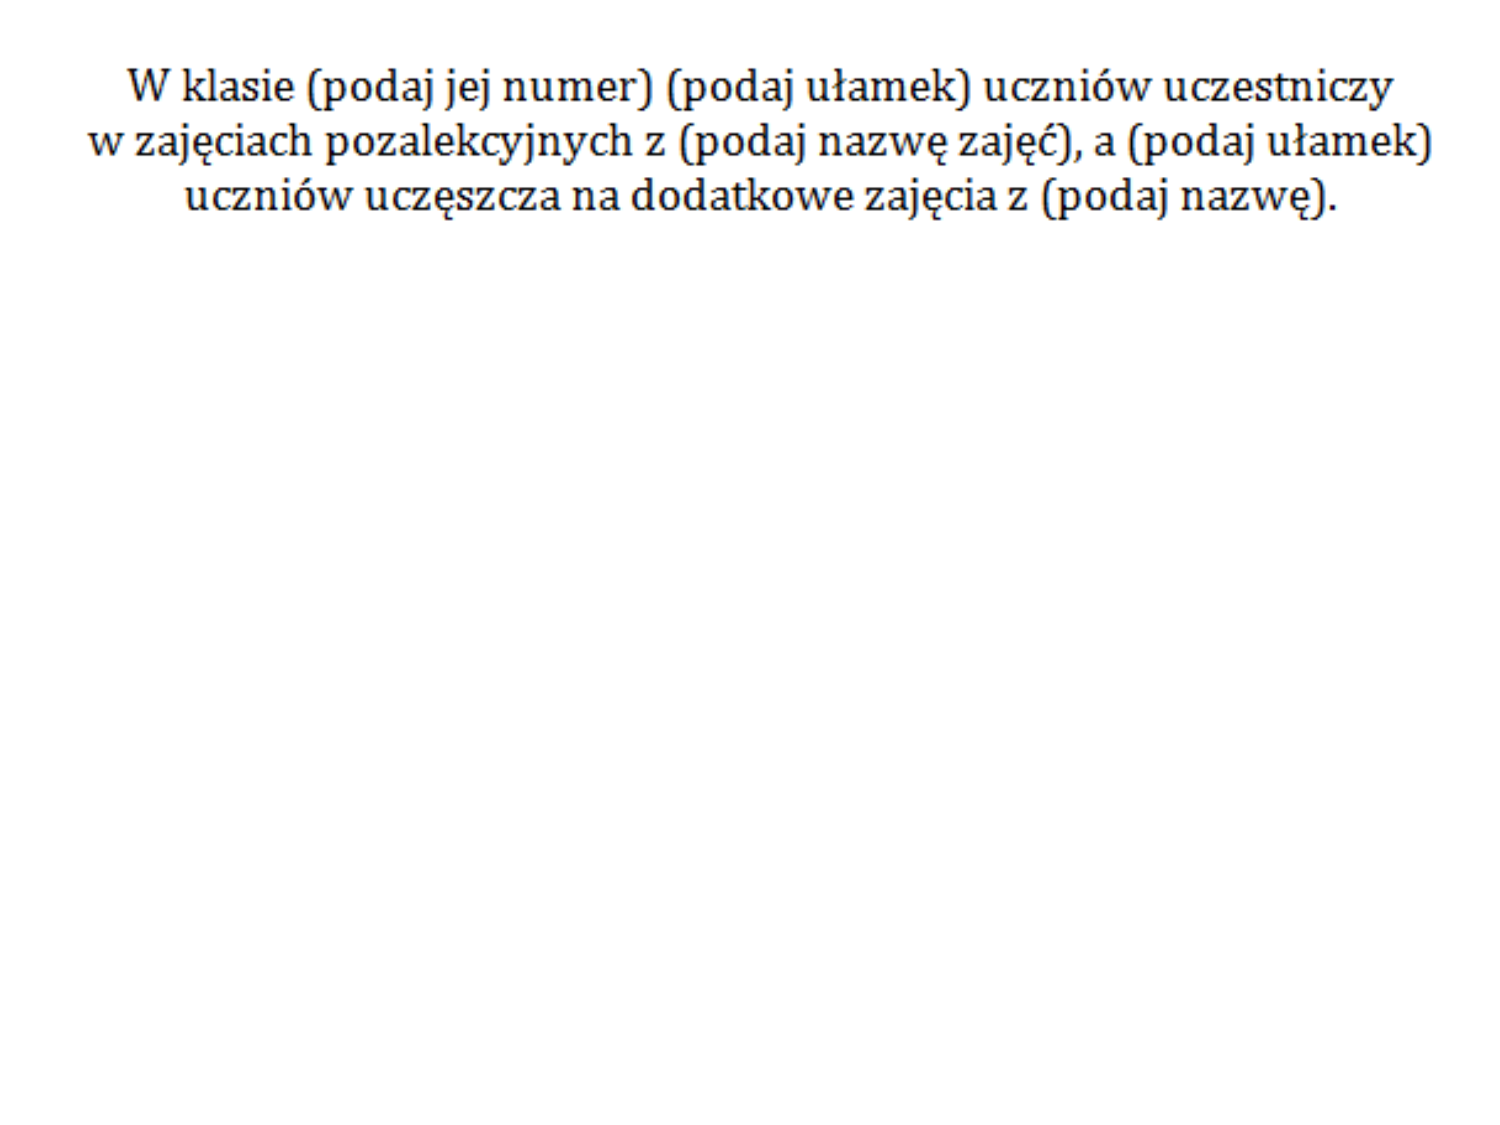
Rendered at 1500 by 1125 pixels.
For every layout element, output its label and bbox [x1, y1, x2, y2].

picture [76, 42, 1454, 248]
